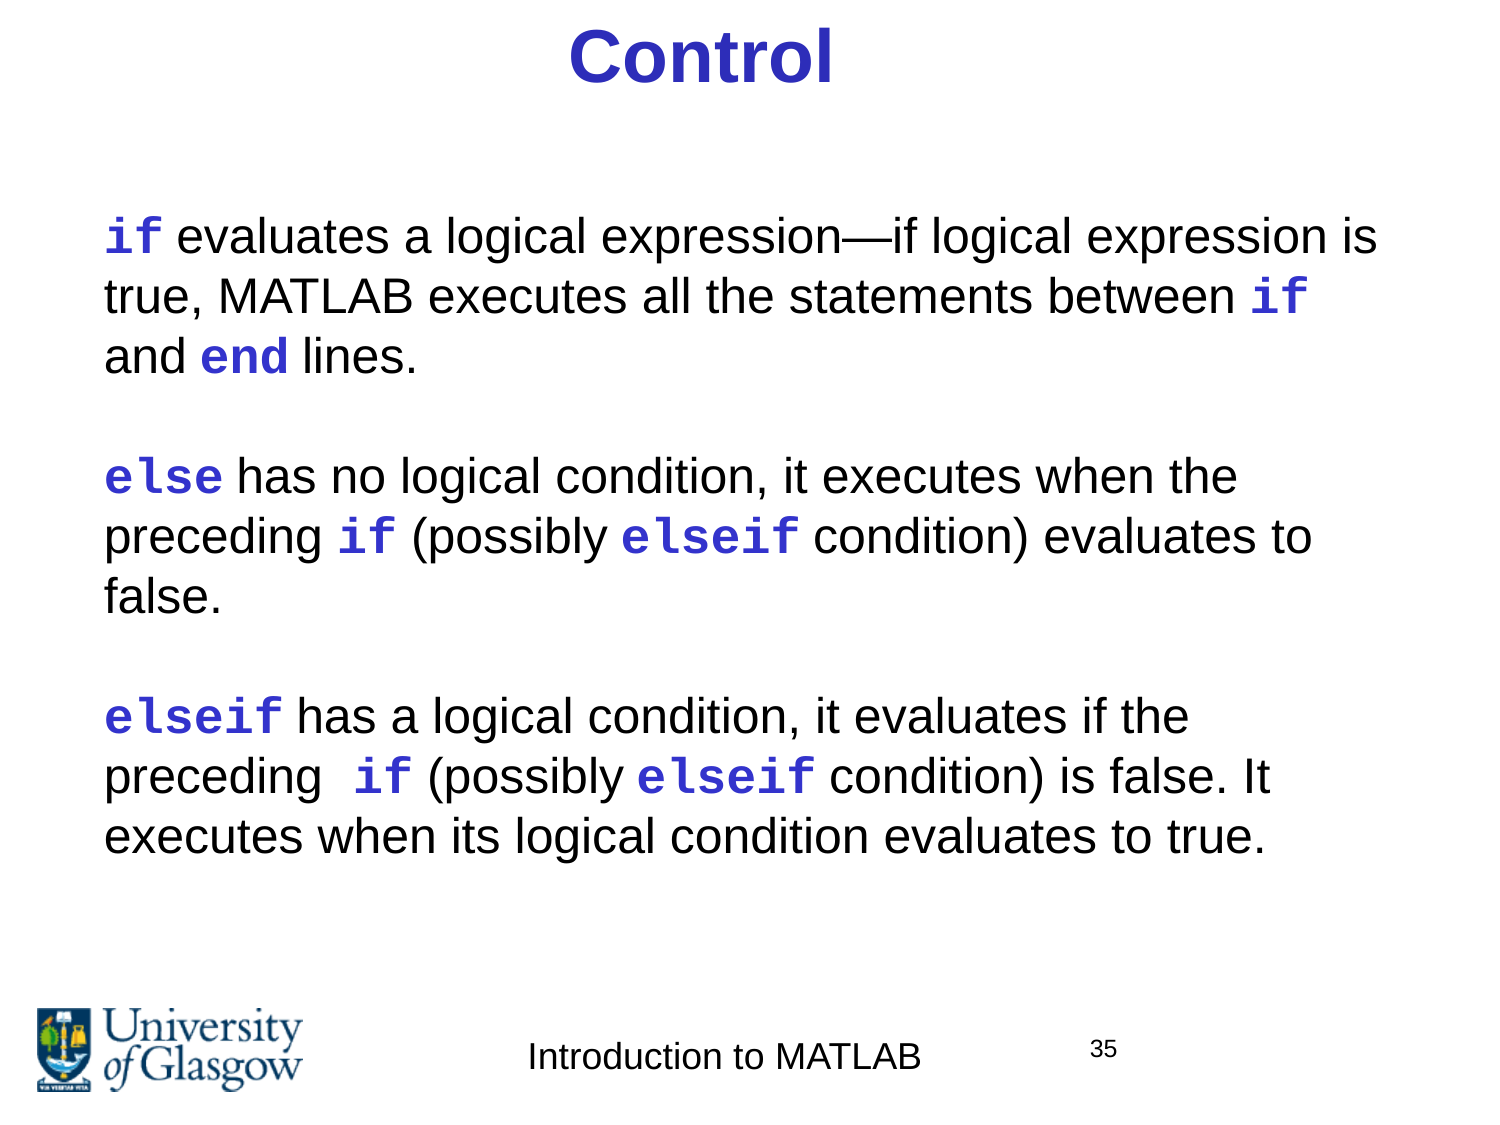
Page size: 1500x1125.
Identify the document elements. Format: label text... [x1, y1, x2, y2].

picture [37, 1008, 303, 1092]
slide_number 35 [1074, 1024, 1425, 1103]
text_box if evaluates a logical expression—if logical expression is true, MATLAB executes all the statements between if and end lines. else has no logical condition, it executes when the preceding if (possibly elseif condition) evaluates to false. elseif has a logical condition, it evaluates if the preceding if (possibly elseif condition) is false. It executes when its logical condition evaluates to true. [88, 196, 1411, 872]
title Program Control Statements [0, 0, 1500, 161]
footer Introduction to MATLAB [512, 1024, 988, 1103]
